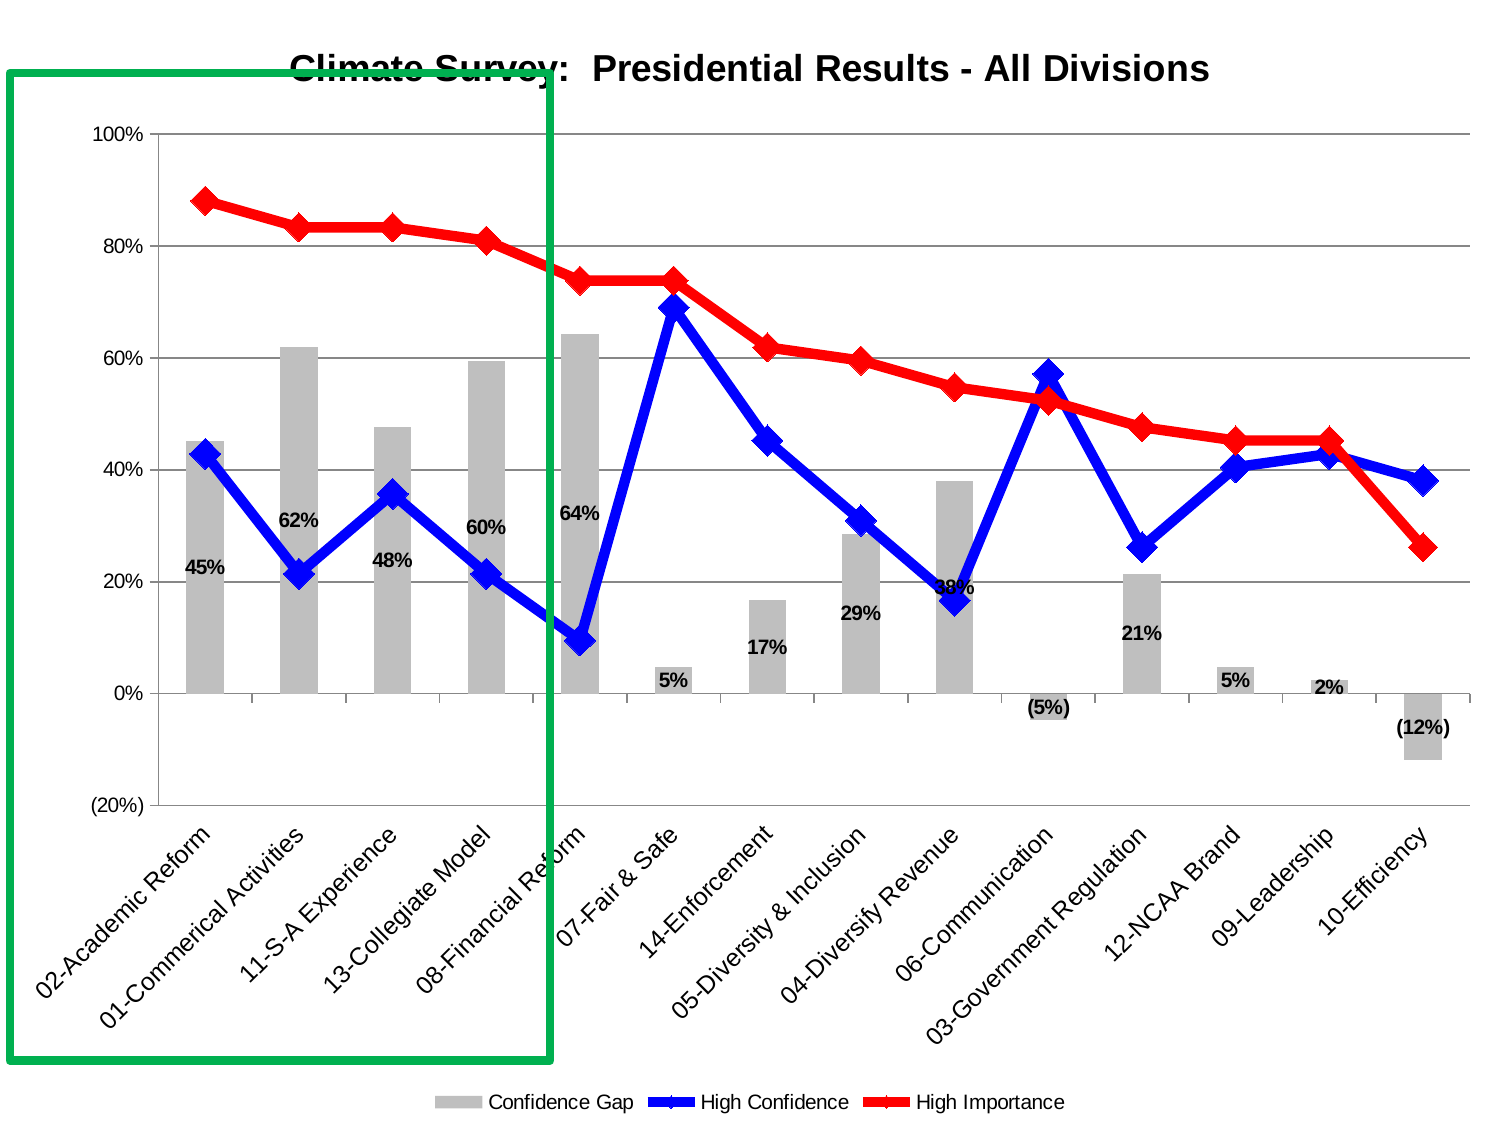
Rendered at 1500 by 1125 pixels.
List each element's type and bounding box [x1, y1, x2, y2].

chart [0, 4, 1500, 1121]
